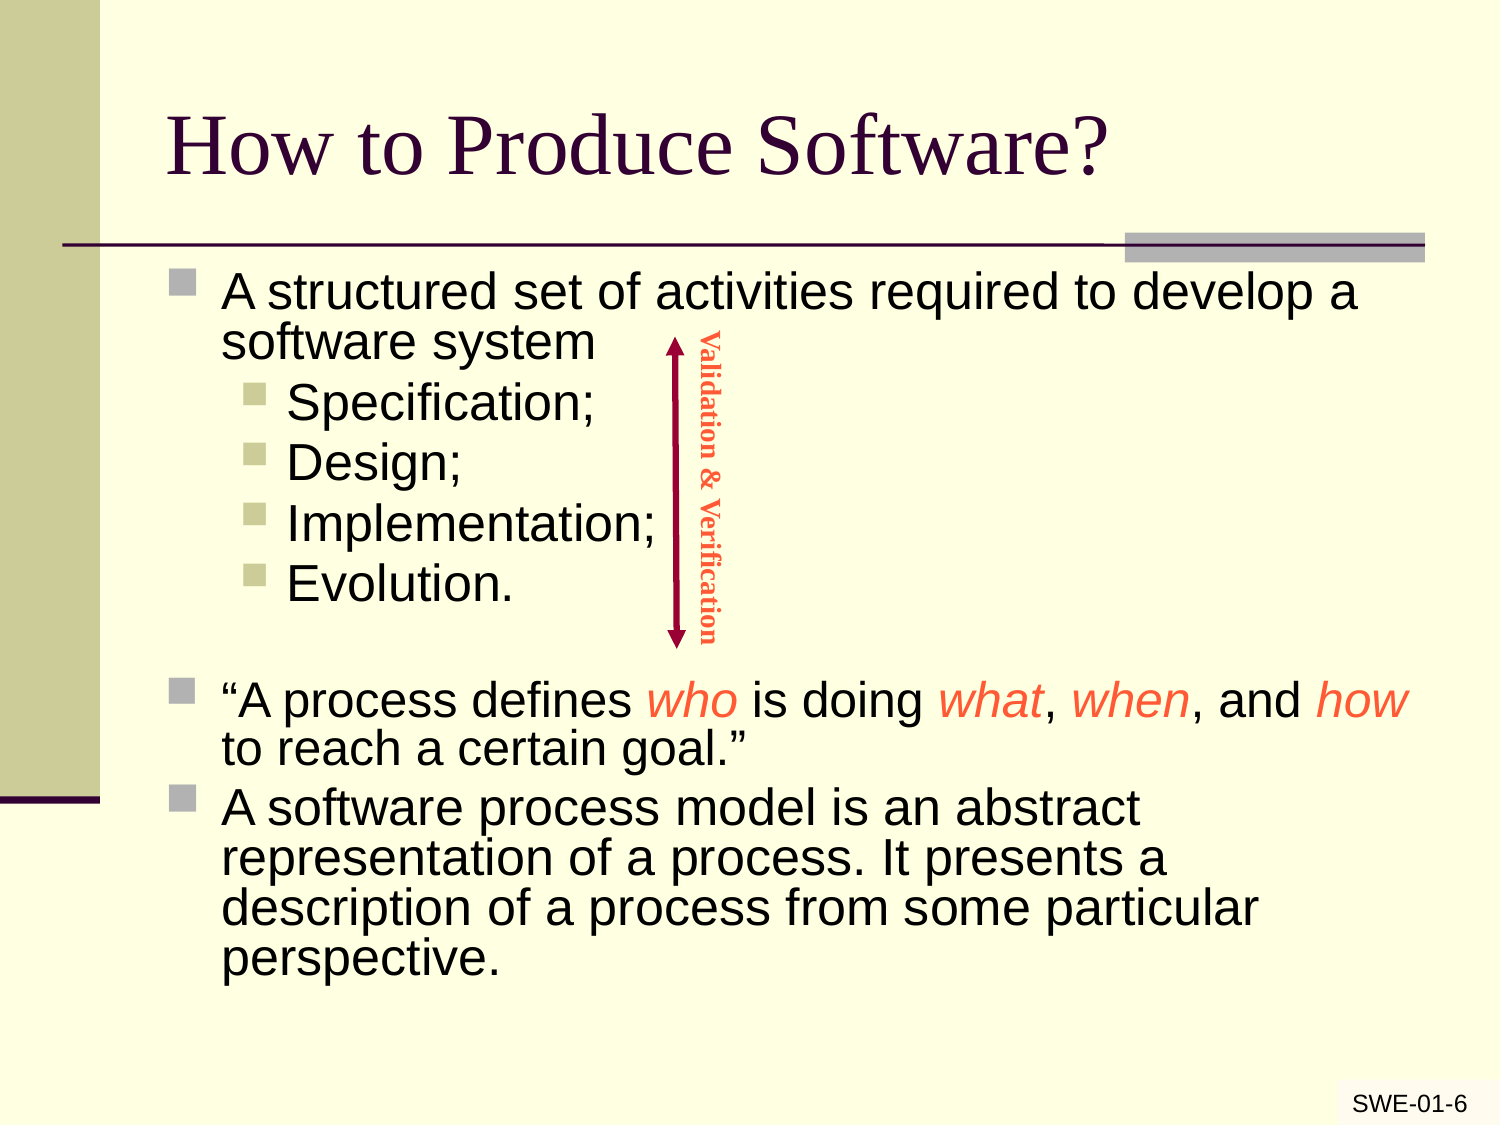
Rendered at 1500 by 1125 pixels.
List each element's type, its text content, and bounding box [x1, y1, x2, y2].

title How to Produce Software? [150, 45, 1425, 234]
text_box Validation & Verification [687, 315, 738, 661]
list A structured set of activities required to develop a software system Specification; Design; Implementation; Evolution. “A process defines who is doing what, when, and how to reach a certain goal.” A software process model is an abstract representation of a process. It presents a description of a process from some particular perspective. [150, 262, 1425, 1006]
text_box [668, 336, 683, 649]
